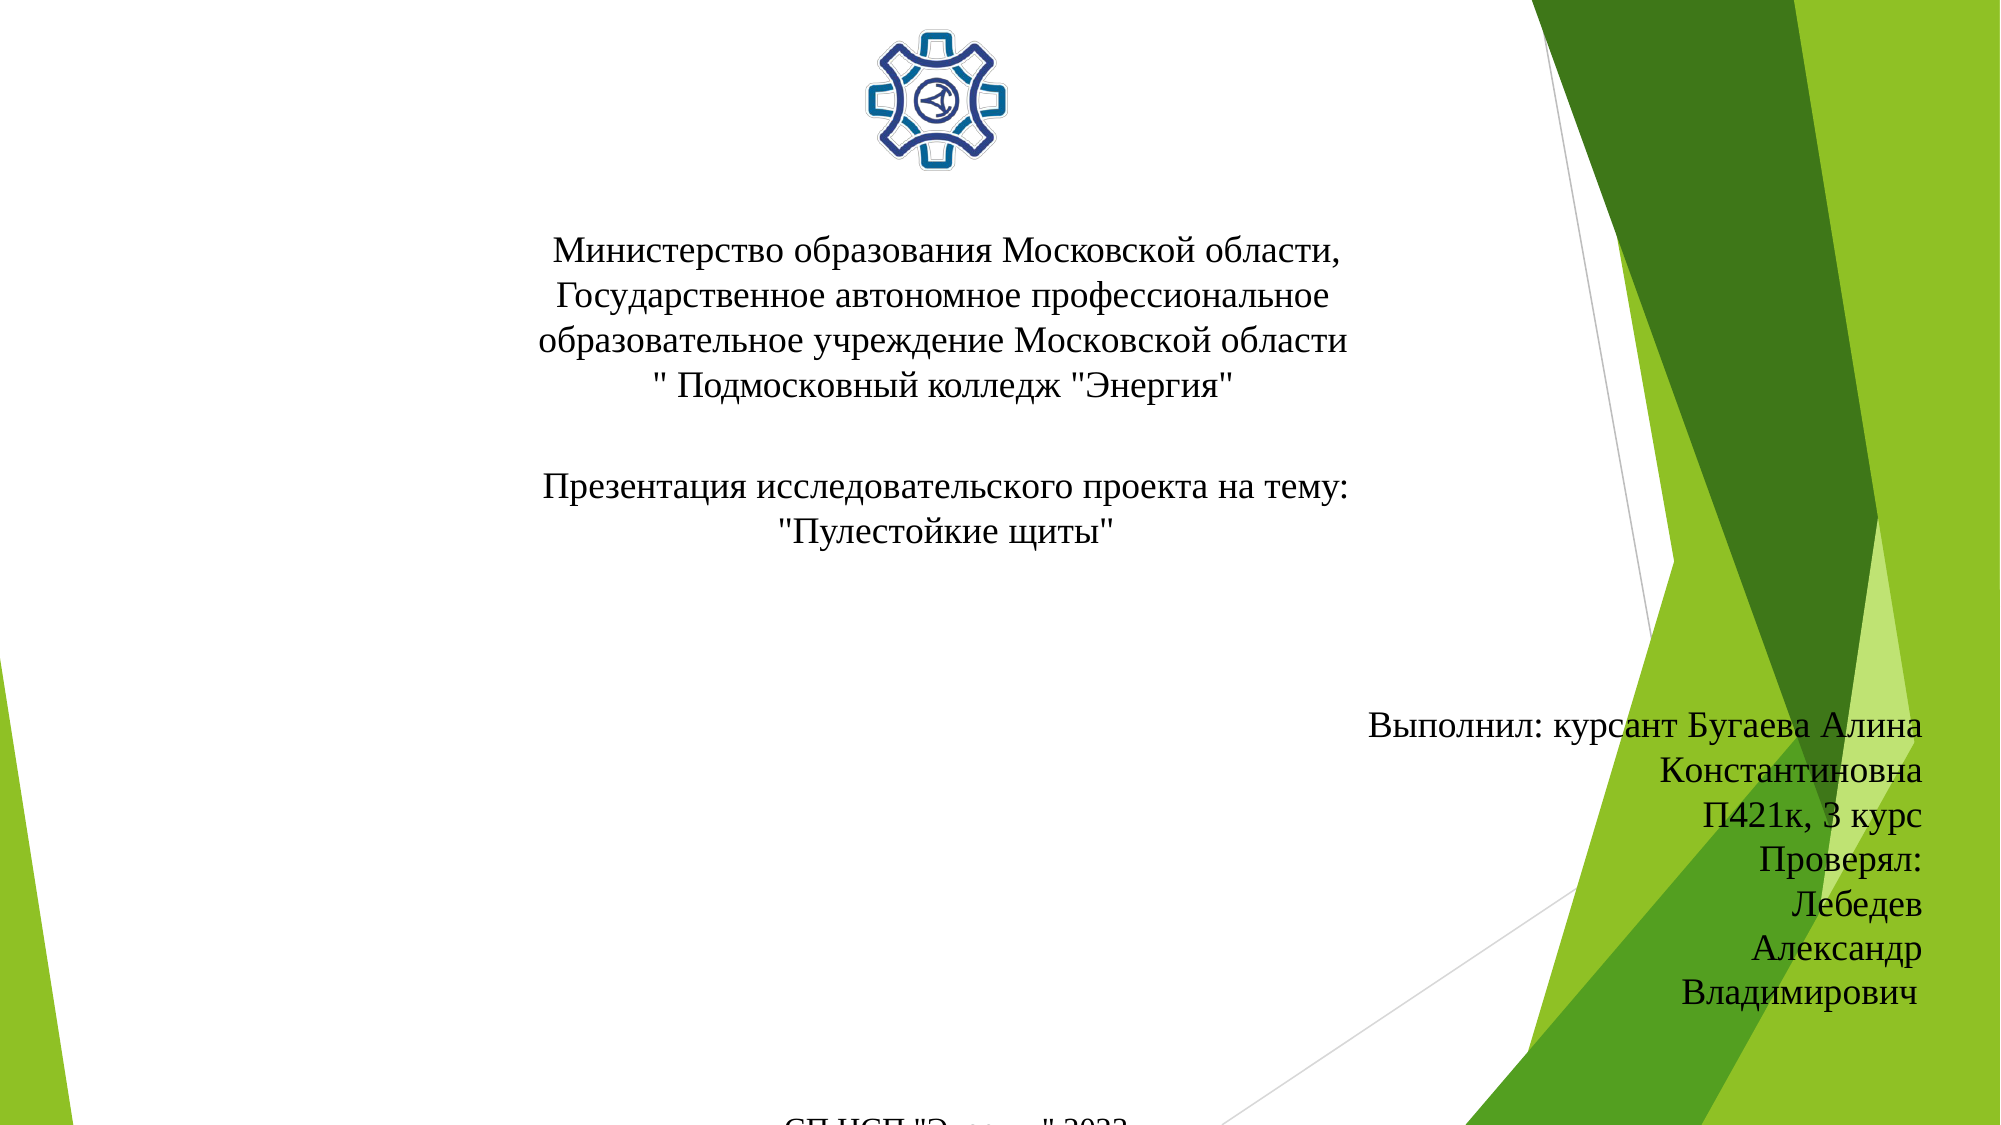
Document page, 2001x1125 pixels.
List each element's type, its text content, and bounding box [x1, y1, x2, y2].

text_box Выполнил: курсант Бугаева Алина Константиновна П421к, 3 курс Проверял: Лебедев Александр Владимирович СП ЦСП "Энергия" 2023г [782, 699, 1923, 1125]
text_box Презентация исследовательского проекта на тему: "Пулестойкие щиты" [540, 461, 1354, 552]
text_box Министерство образования Московской области, Государственное автономное профессиональное образовательное учреждение Московской области " Подмосковный колледж "Энергия" [535, 225, 1349, 406]
text_box [859, 23, 1014, 177]
